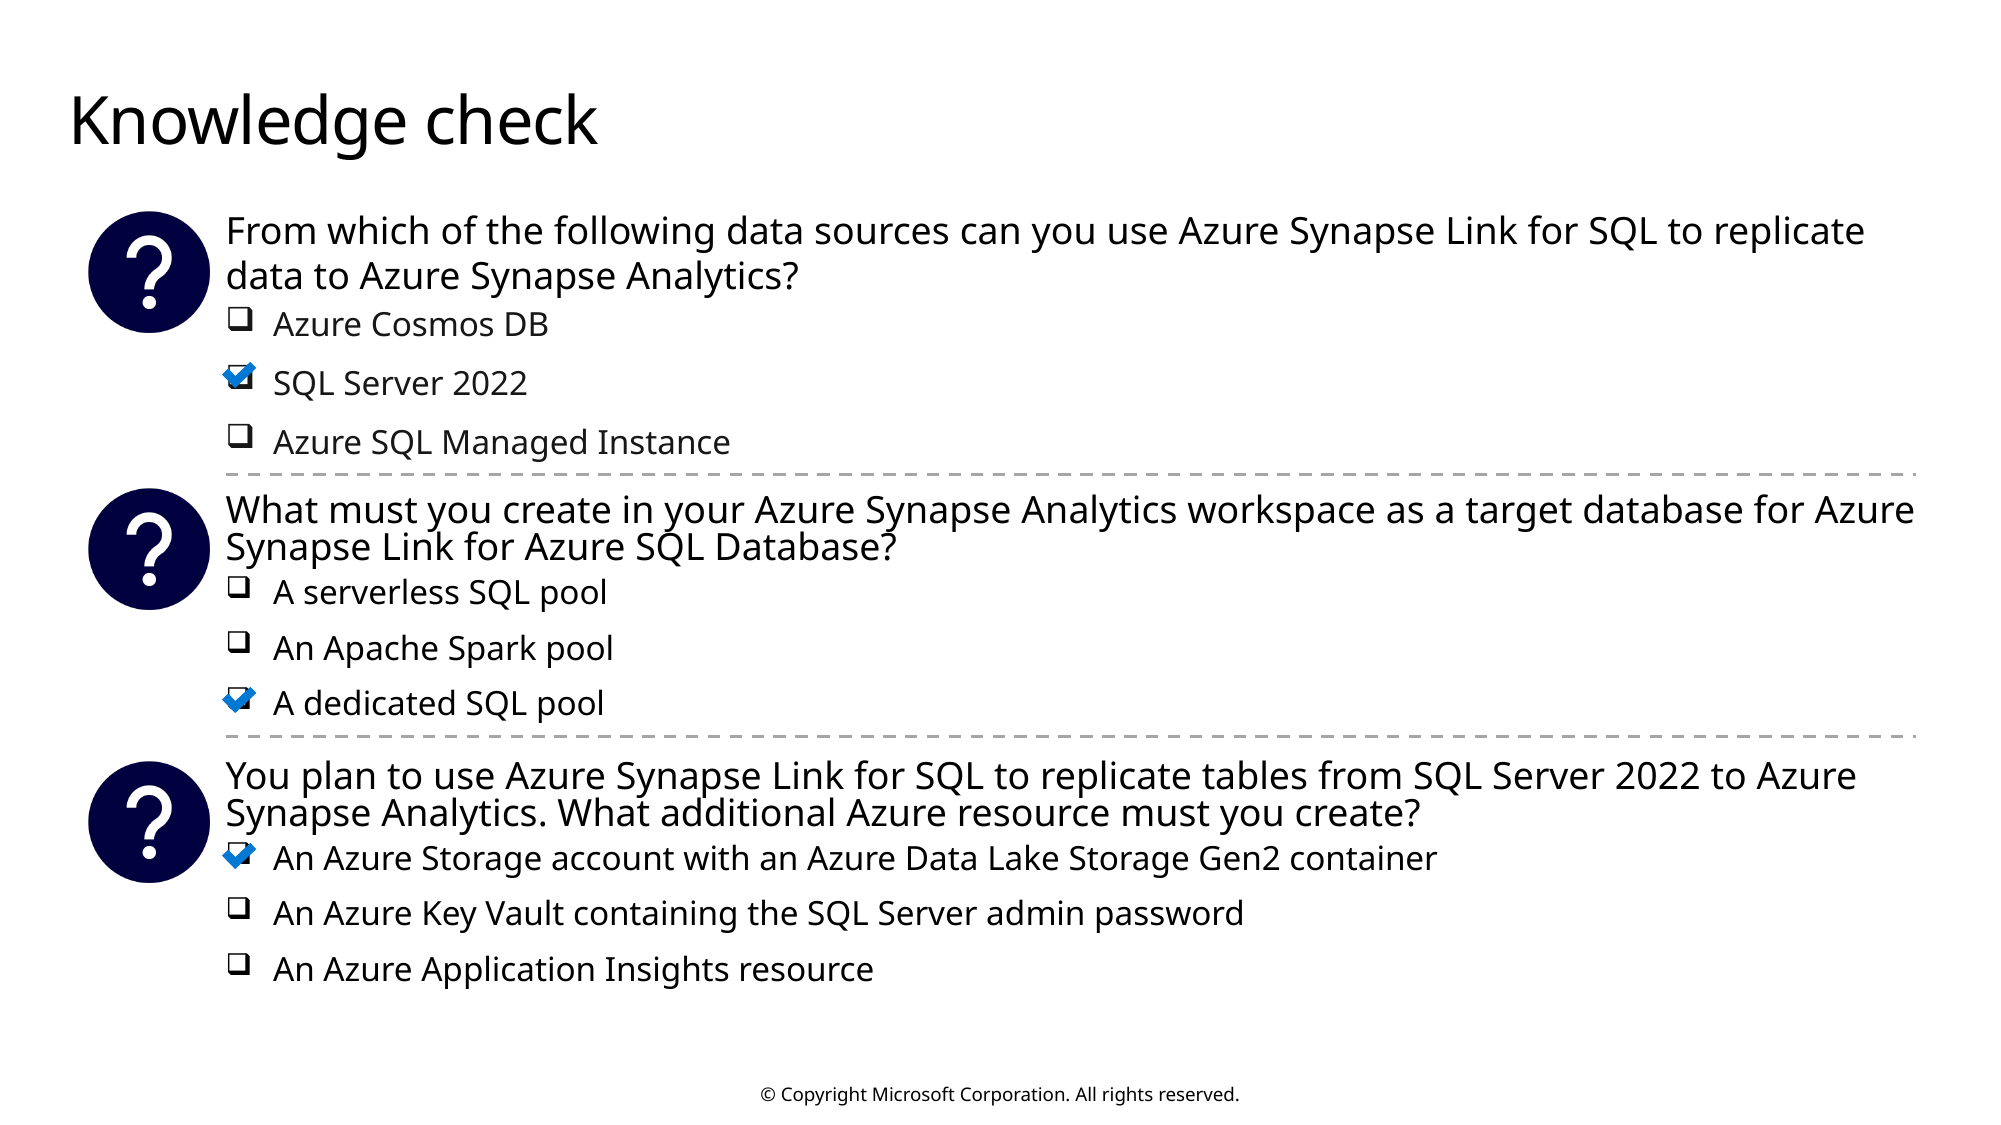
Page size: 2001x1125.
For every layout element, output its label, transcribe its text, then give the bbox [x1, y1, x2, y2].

list What must you create in your Azure Synapse Analytics workspace as a target database for Azure Synapse Link for Azure SQL Database? A serverless SQL pool An Apache Spark pool A dedicated SQL pool [225, 489, 1930, 727]
title Knowledge check [68, 72, 1930, 184]
text_box [225, 690, 253, 710]
list You plan to use Azure Synapse Link for SQL to replicate tables from SQL Server 2022 to Azure Synapse Analytics. What additional Azure resource must you create? An Azure Storage account with an Azure Data Lake Storage Gen2 container An Azure Key Vault containing the SQL Server admin password An Azure Application Insights resource [225, 746, 1930, 1002]
text_box [226, 846, 253, 866]
picture [72, 195, 226, 350]
picture [72, 471, 226, 626]
picture [72, 745, 226, 899]
list From which of the following data sources can you use Azure Synapse Link for SQL to replicate data to Azure Synapse Analytics? Azure Cosmos DB SQL Server 2022 Azure SQL Managed Instance [225, 215, 1930, 453]
text_box [225, 365, 253, 385]
